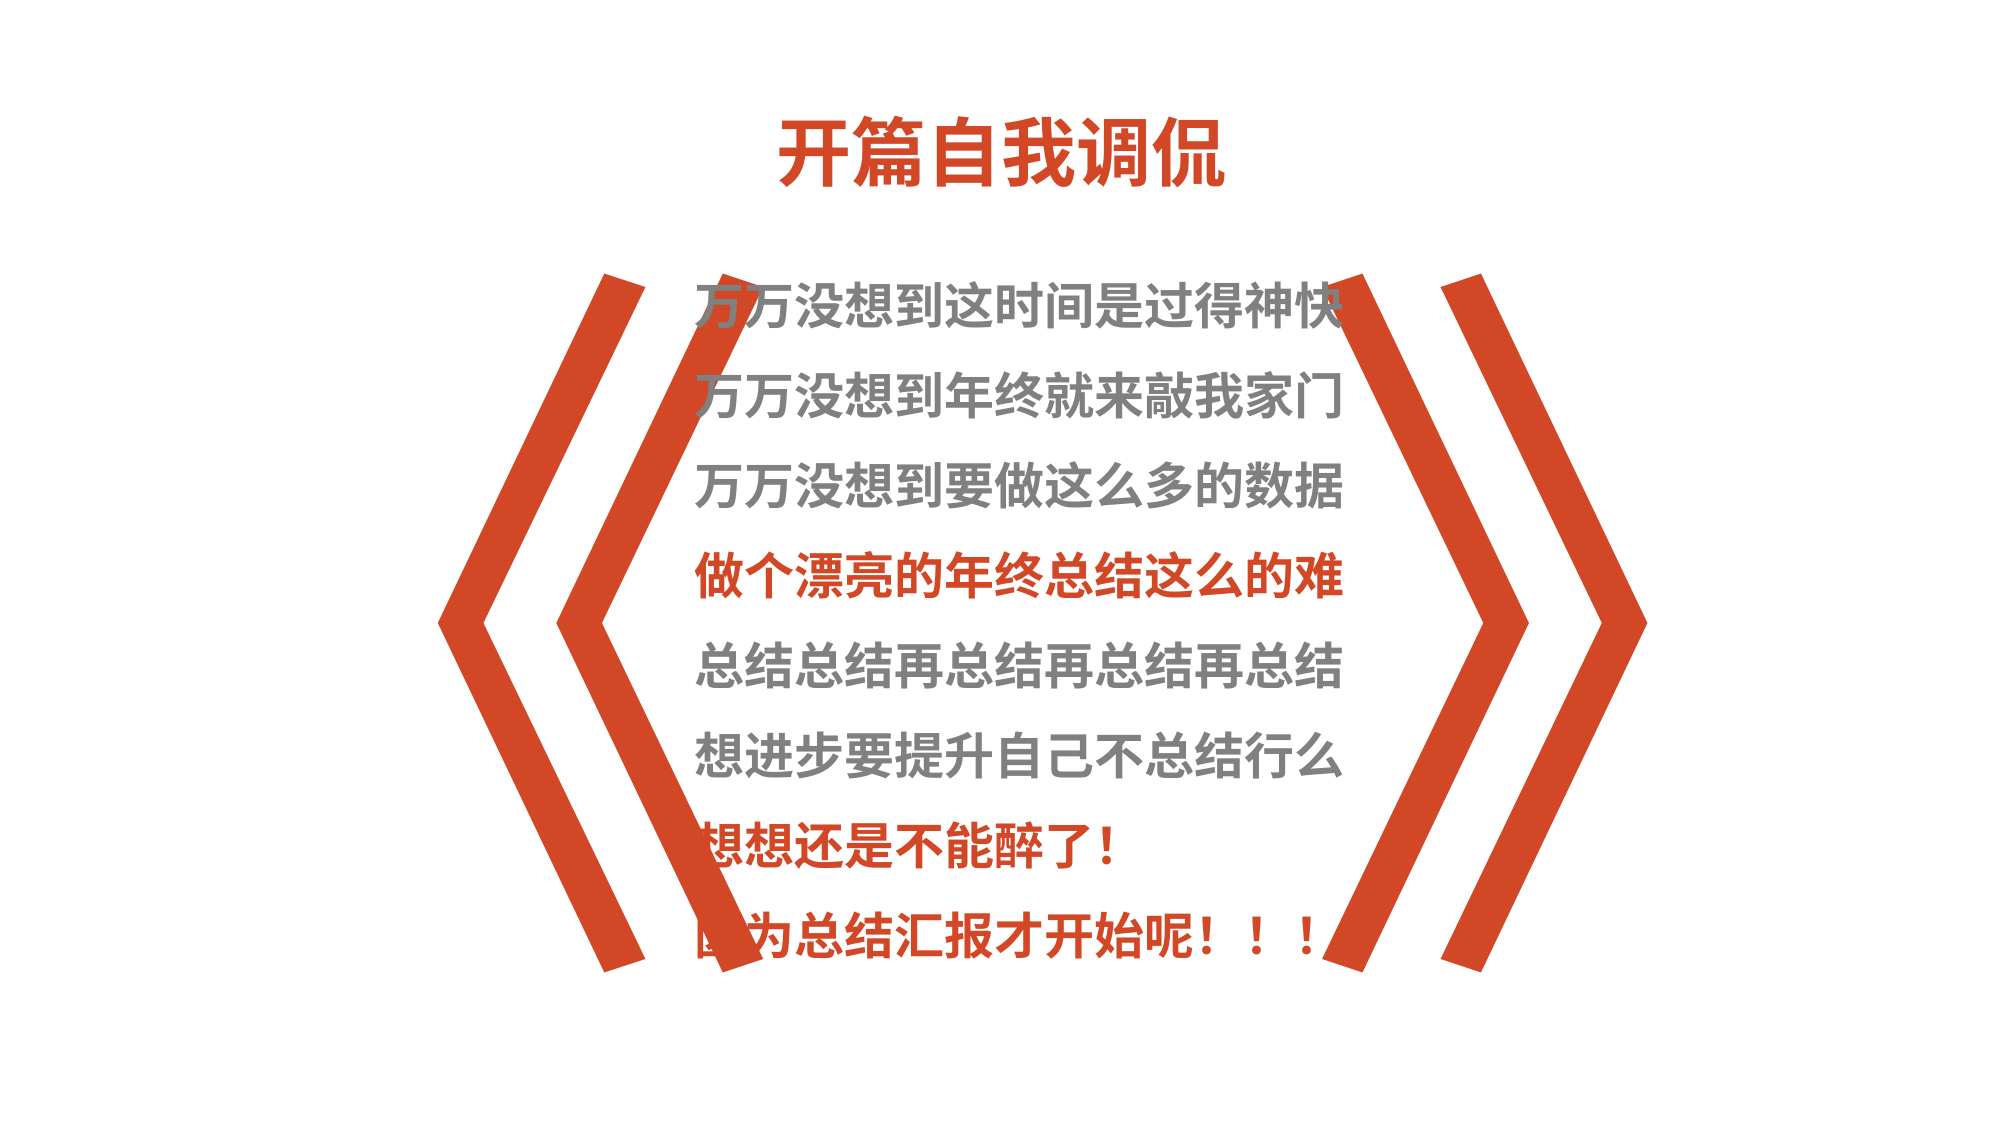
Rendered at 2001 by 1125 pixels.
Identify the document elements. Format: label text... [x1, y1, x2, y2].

text_box 万万没想到这时间是过得神快 万万没想到年终就来敲我家门 万万没想到要做这么多的数据 做个漂亮的年终总结这么的难 总结总结再总结再总结再总结 想进步要提升自己不总结行么 想想还是不能醉了！ 因为总结汇报才开始呢！！！ [679, 237, 1360, 973]
text_box 开篇自我调侃 [761, 97, 1242, 203]
text_box 《 》 [26, 151, 2000, 1066]
